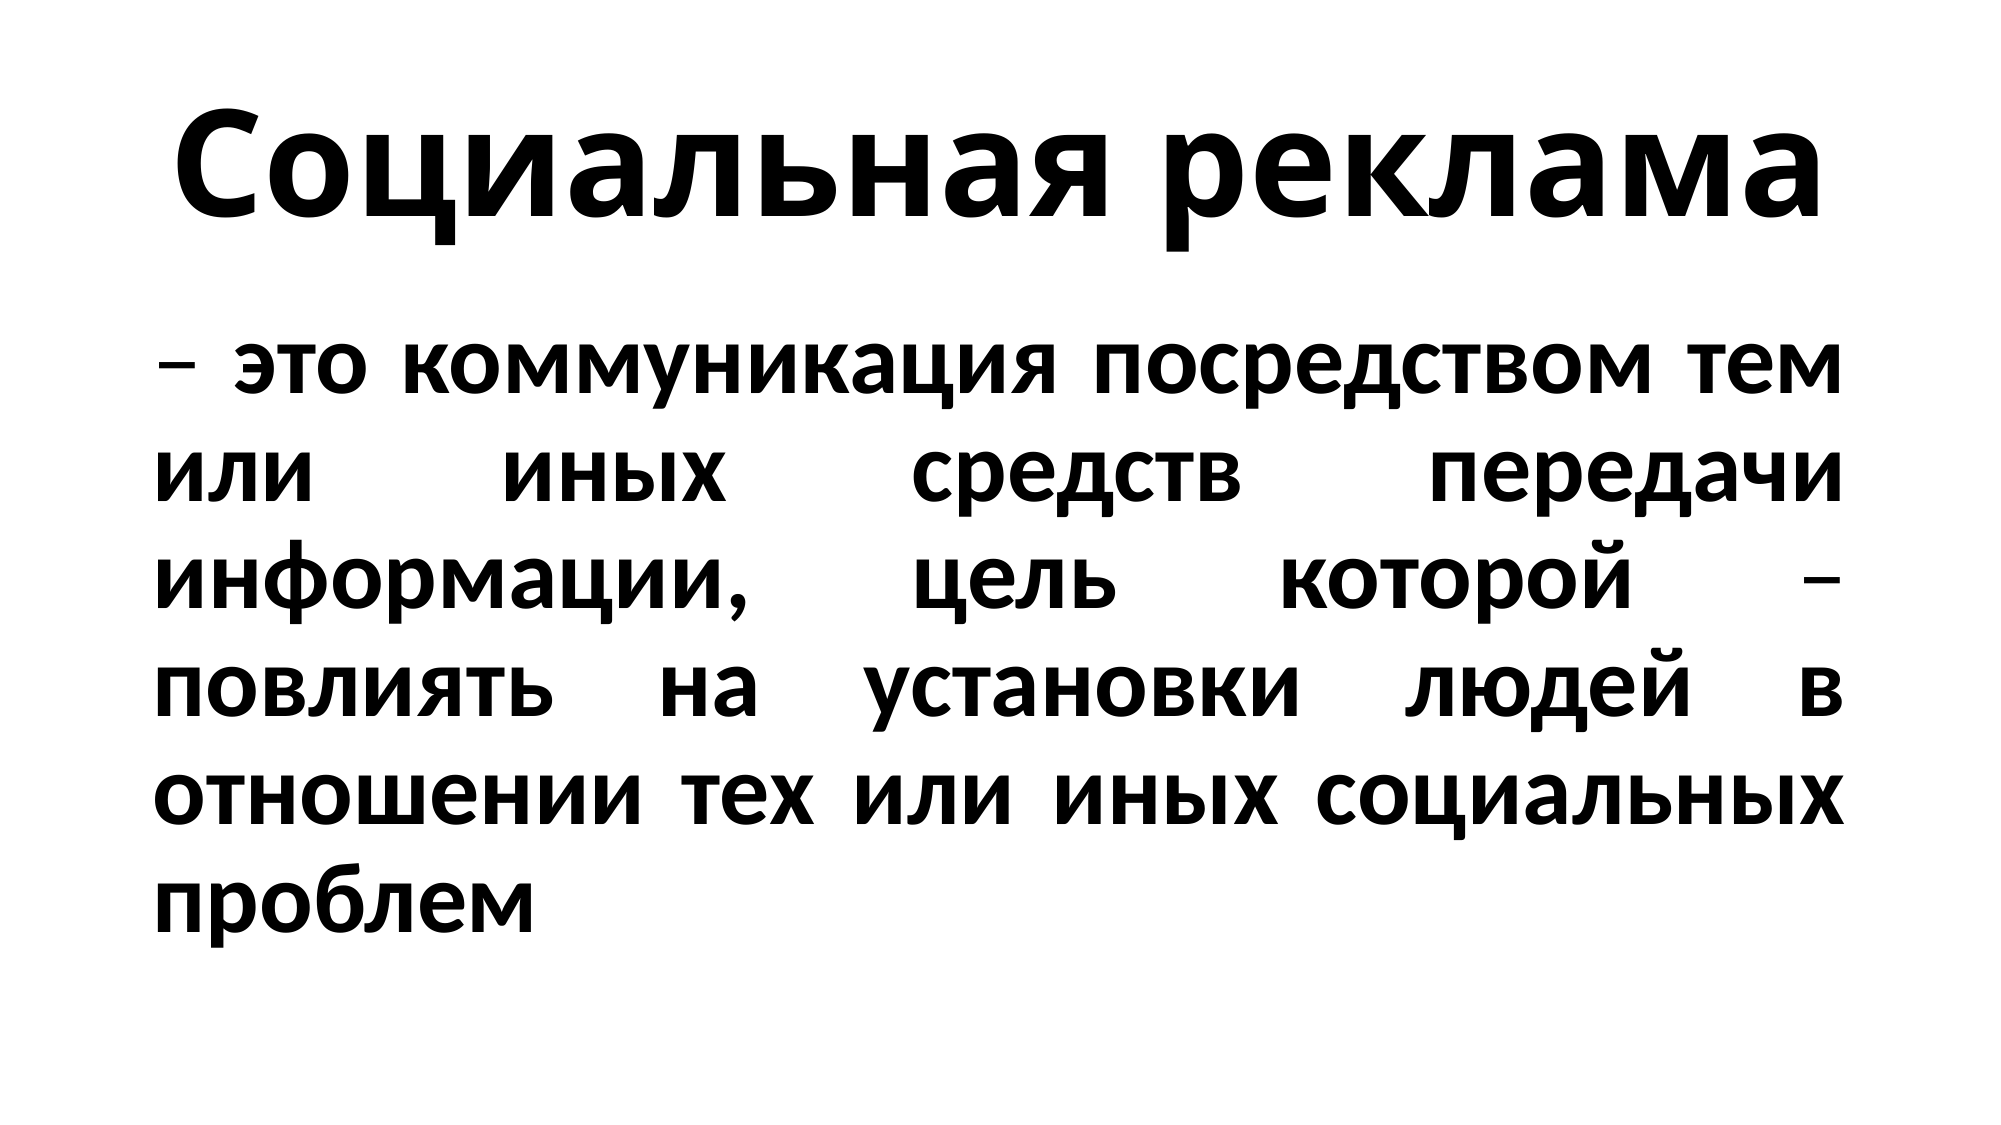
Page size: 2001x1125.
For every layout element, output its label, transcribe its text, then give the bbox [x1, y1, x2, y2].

list – это коммуникация посредством тем или иных средств передачи информации, цель которой – повлиять на установки людей в отношении тех или иных социальных проблем [137, 299, 1863, 1014]
title Социальная реклама [137, 59, 1863, 278]
